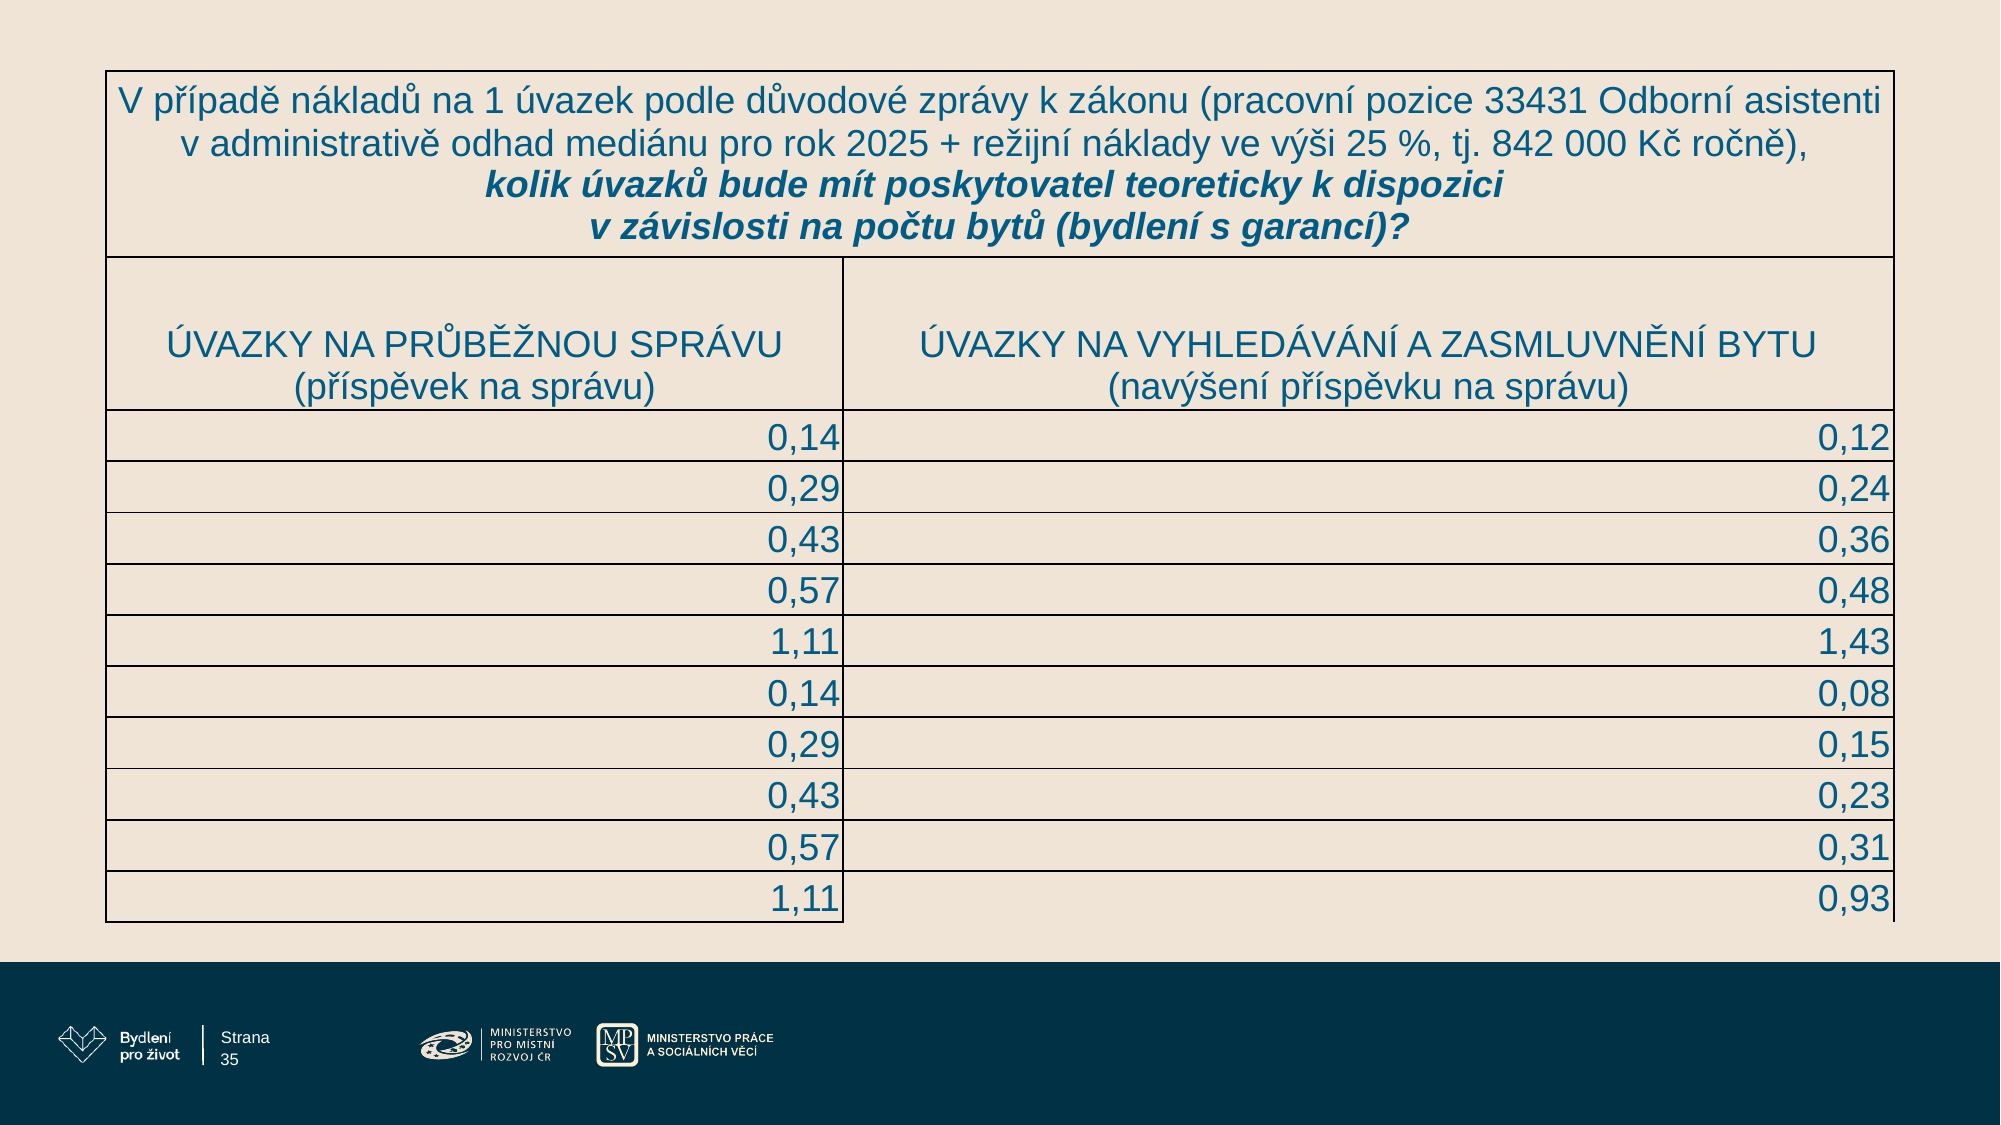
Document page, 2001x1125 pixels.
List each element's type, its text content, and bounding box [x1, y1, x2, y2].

table_cell 0,43 [107, 769, 842, 819]
table_cell 0,24 [844, 462, 1893, 512]
table_cell 1,43 [844, 616, 1893, 665]
table_cell 0,12 [844, 411, 1893, 460]
text_box [101, 28, 2000, 114]
table_cell 0,08 [844, 667, 1893, 716]
table_cell 0,29 [107, 718, 842, 768]
table_cell 0,15 [844, 718, 1893, 768]
text_box 35 [204, 1041, 254, 1077]
picture [597, 1024, 638, 1066]
picture [148, 1049, 157, 1059]
table_cell 0,48 [844, 565, 1893, 614]
text_box [0, 962, 2000, 1125]
table_cell ÚVAZKY NA PRŮBĚŽNOU SPRÁVU (příspěvek na správu) [107, 258, 842, 409]
table_cell 0,57 [107, 565, 842, 614]
text_box Strana [206, 1019, 340, 1054]
table_cell 0,93 [844, 872, 1893, 922]
table_cell 0,29 [107, 462, 842, 512]
table_cell 0,43 [107, 513, 842, 563]
picture [121, 1052, 126, 1062]
picture [425, 1032, 472, 1055]
table_cell 0,14 [107, 411, 842, 460]
table_cell 1,11 [107, 616, 842, 665]
picture [121, 1032, 131, 1042]
table_cell 1,11 [107, 872, 842, 921]
table_cell 0,23 [844, 769, 1893, 819]
table_cell 0,57 [107, 821, 842, 870]
picture [422, 1042, 458, 1059]
table_cell 0,31 [844, 821, 1893, 870]
picture [648, 1035, 658, 1041]
table_header V případě nákladů na 1 úvazek podle důvodové zprávy k zákonu (pracovní pozice 33431 Odborní asistenti v administrativě odhad mediánu pro rok 2025 + režijní náklady ve výši 25 %, tj. 842 000 Kč ročně), kolik úvazků bude mít poskytovatel teoreticky k dispozici v závislosti na počtu bytů (bydlení s garancí)? [107, 72, 1893, 256]
table_cell ÚVAZKY NA VYHLEDÁVÁNÍ A ZASMLUVNĚNÍ BYTU (navýšení příspěvku na správu) [844, 258, 1893, 409]
table_cell 0,14 [107, 667, 842, 716]
table_cell 0,36 [844, 513, 1893, 563]
